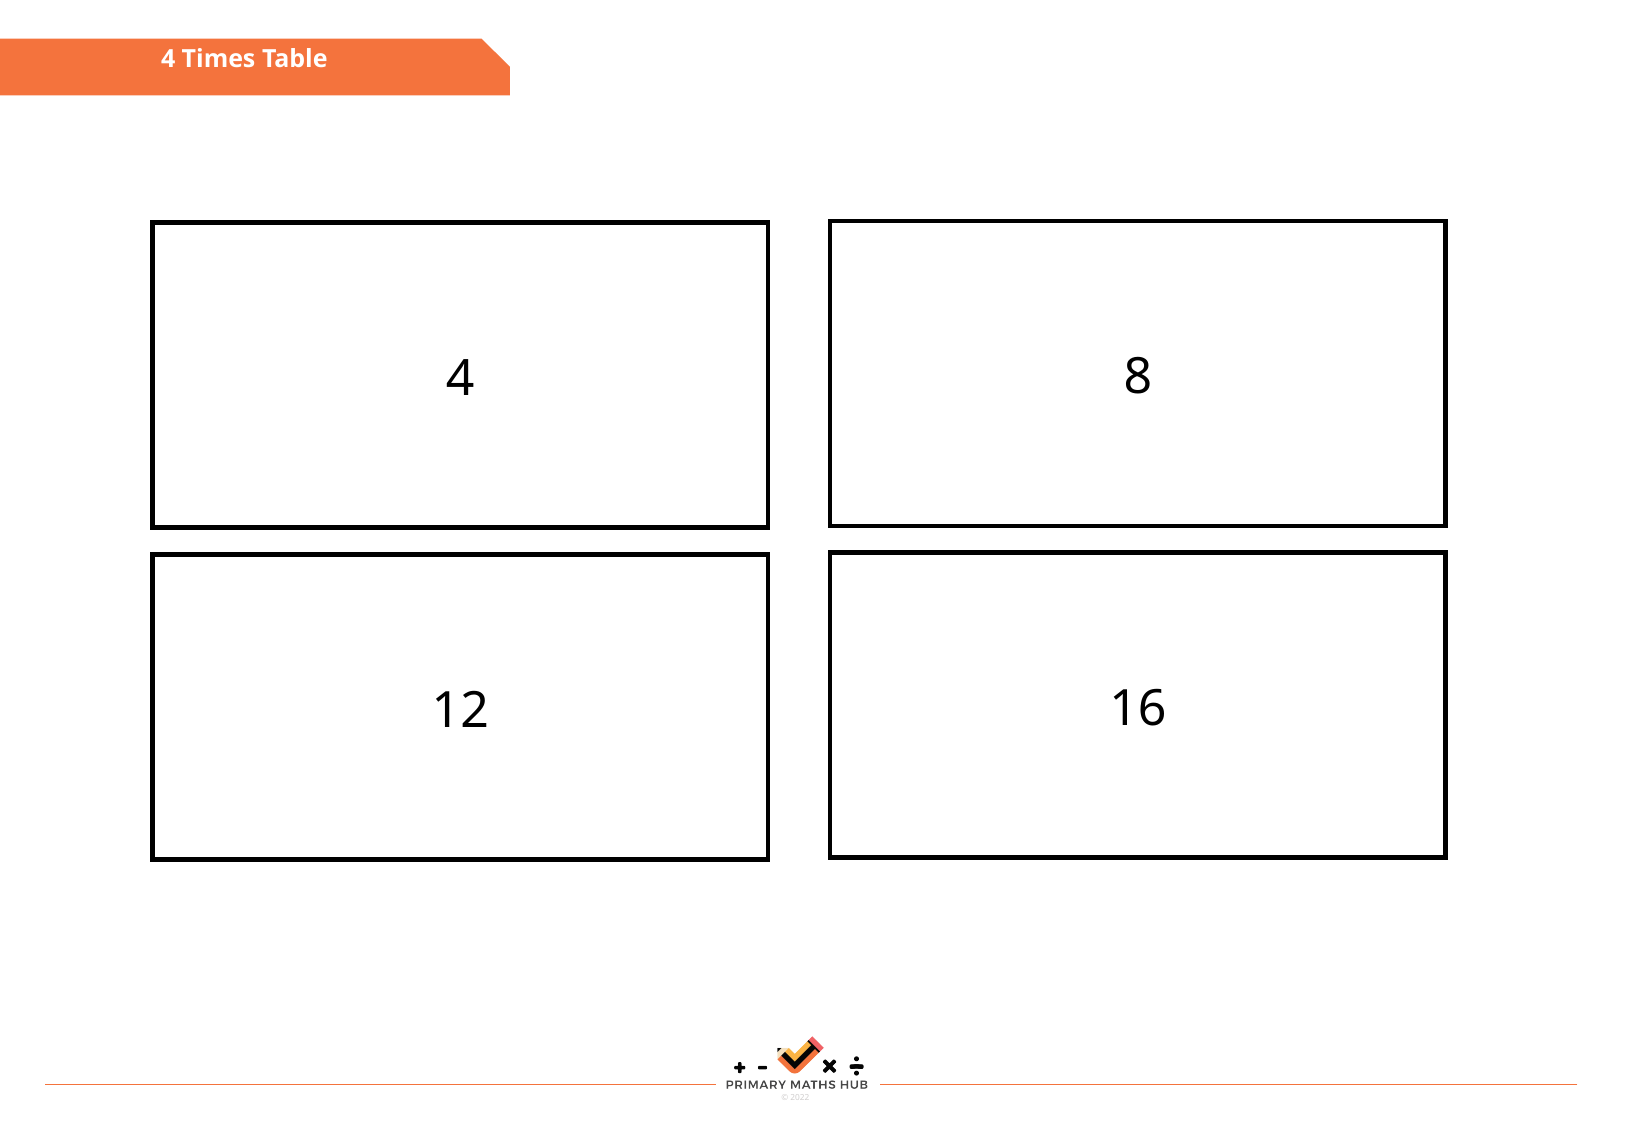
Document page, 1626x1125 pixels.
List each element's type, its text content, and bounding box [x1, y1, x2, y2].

text_box © 2022 [720, 1084, 870, 1110]
text_box 8 [829, 220, 1447, 527]
text_box 16 [829, 552, 1447, 859]
picture [722, 1034, 872, 1094]
text_box 4 Times Table [0, 37, 511, 97]
text_box 4 [151, 222, 769, 529]
text_box 12 [151, 553, 769, 860]
